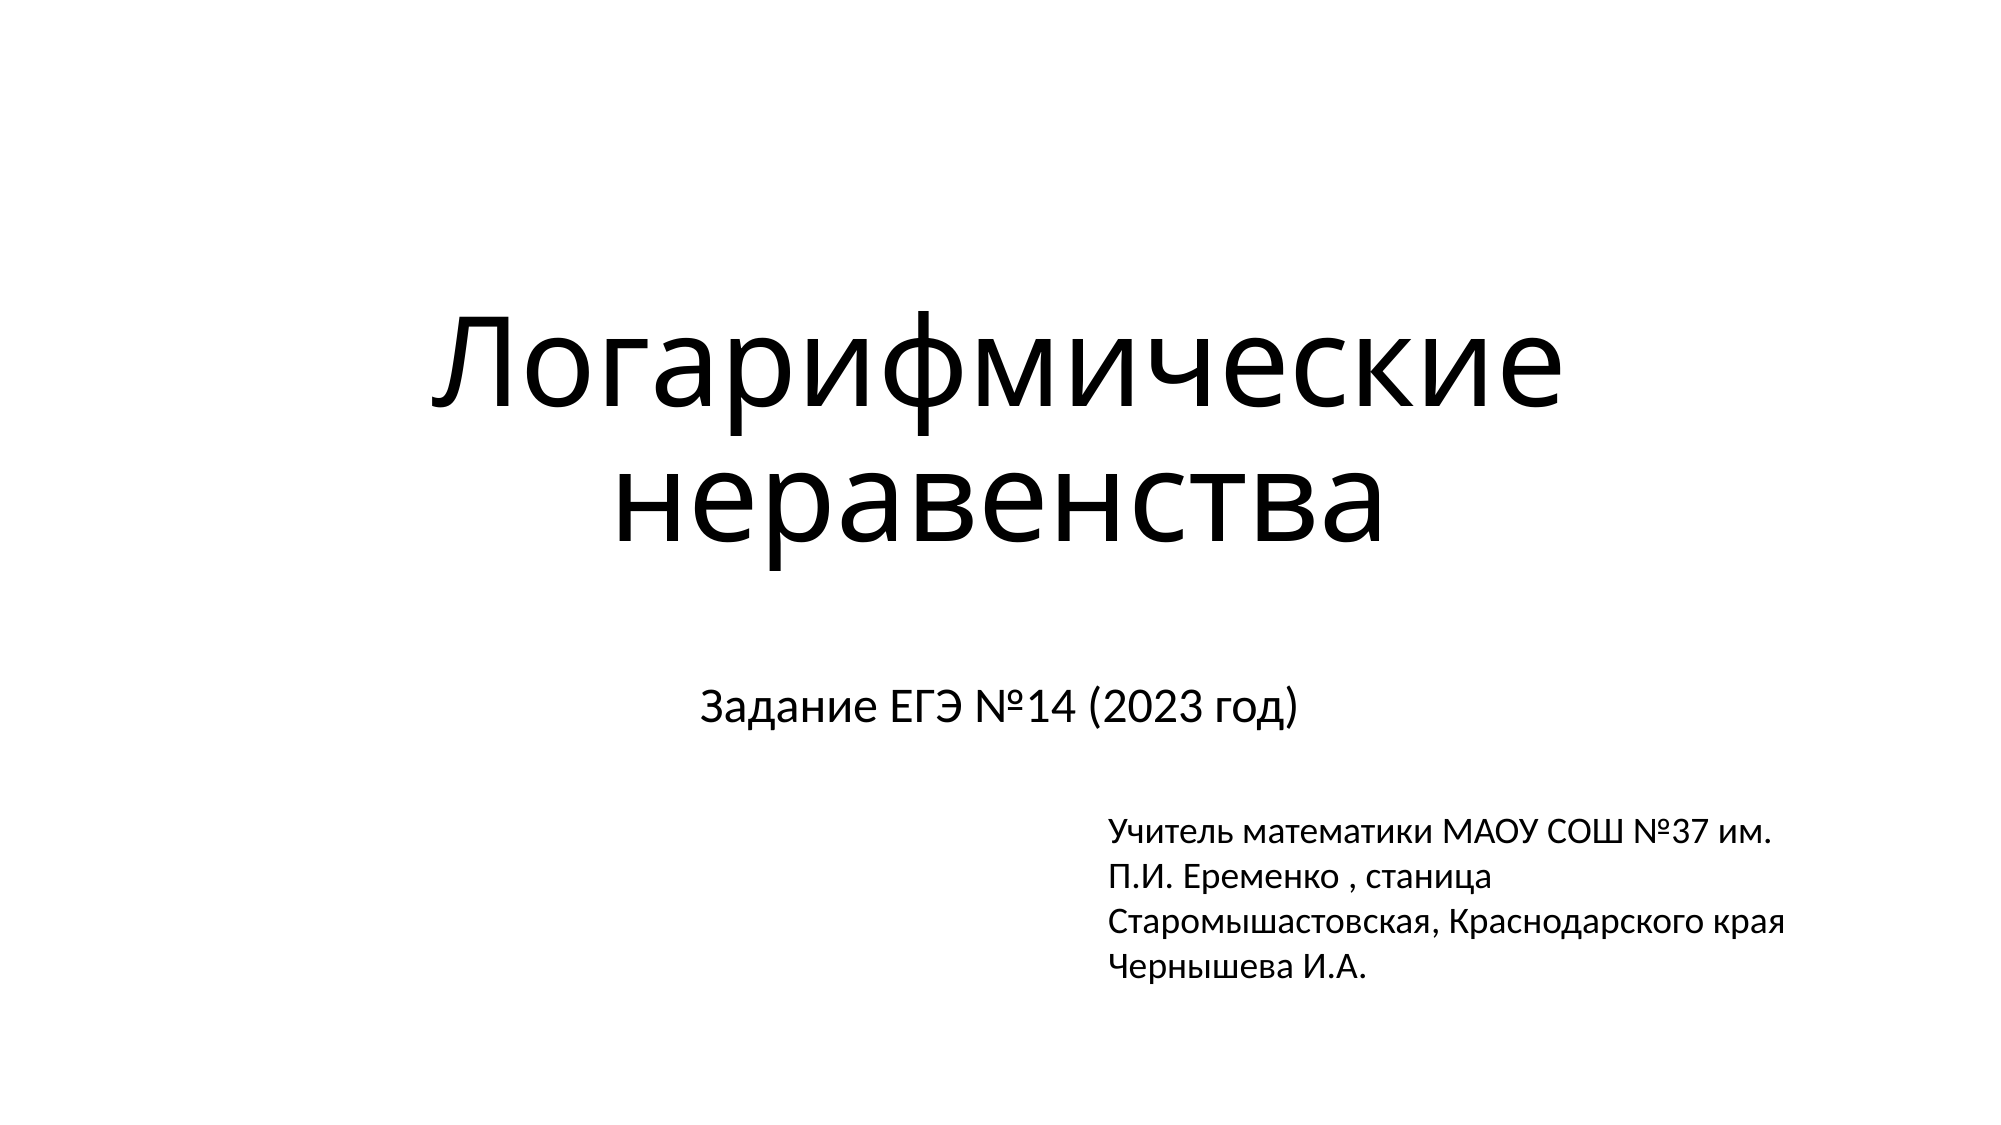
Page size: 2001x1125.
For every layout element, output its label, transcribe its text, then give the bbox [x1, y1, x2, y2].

subtitle Задание ЕГЭ №14 (2023 год) [249, 590, 1750, 863]
title Логарифмические неравенства [249, 184, 1750, 576]
text_box Учитель математики МАОУ СОШ №37 им. П.И. Еременко , станица Старомышастовская, Краснодарского края Чернышева И.А. [1093, 798, 1818, 994]
